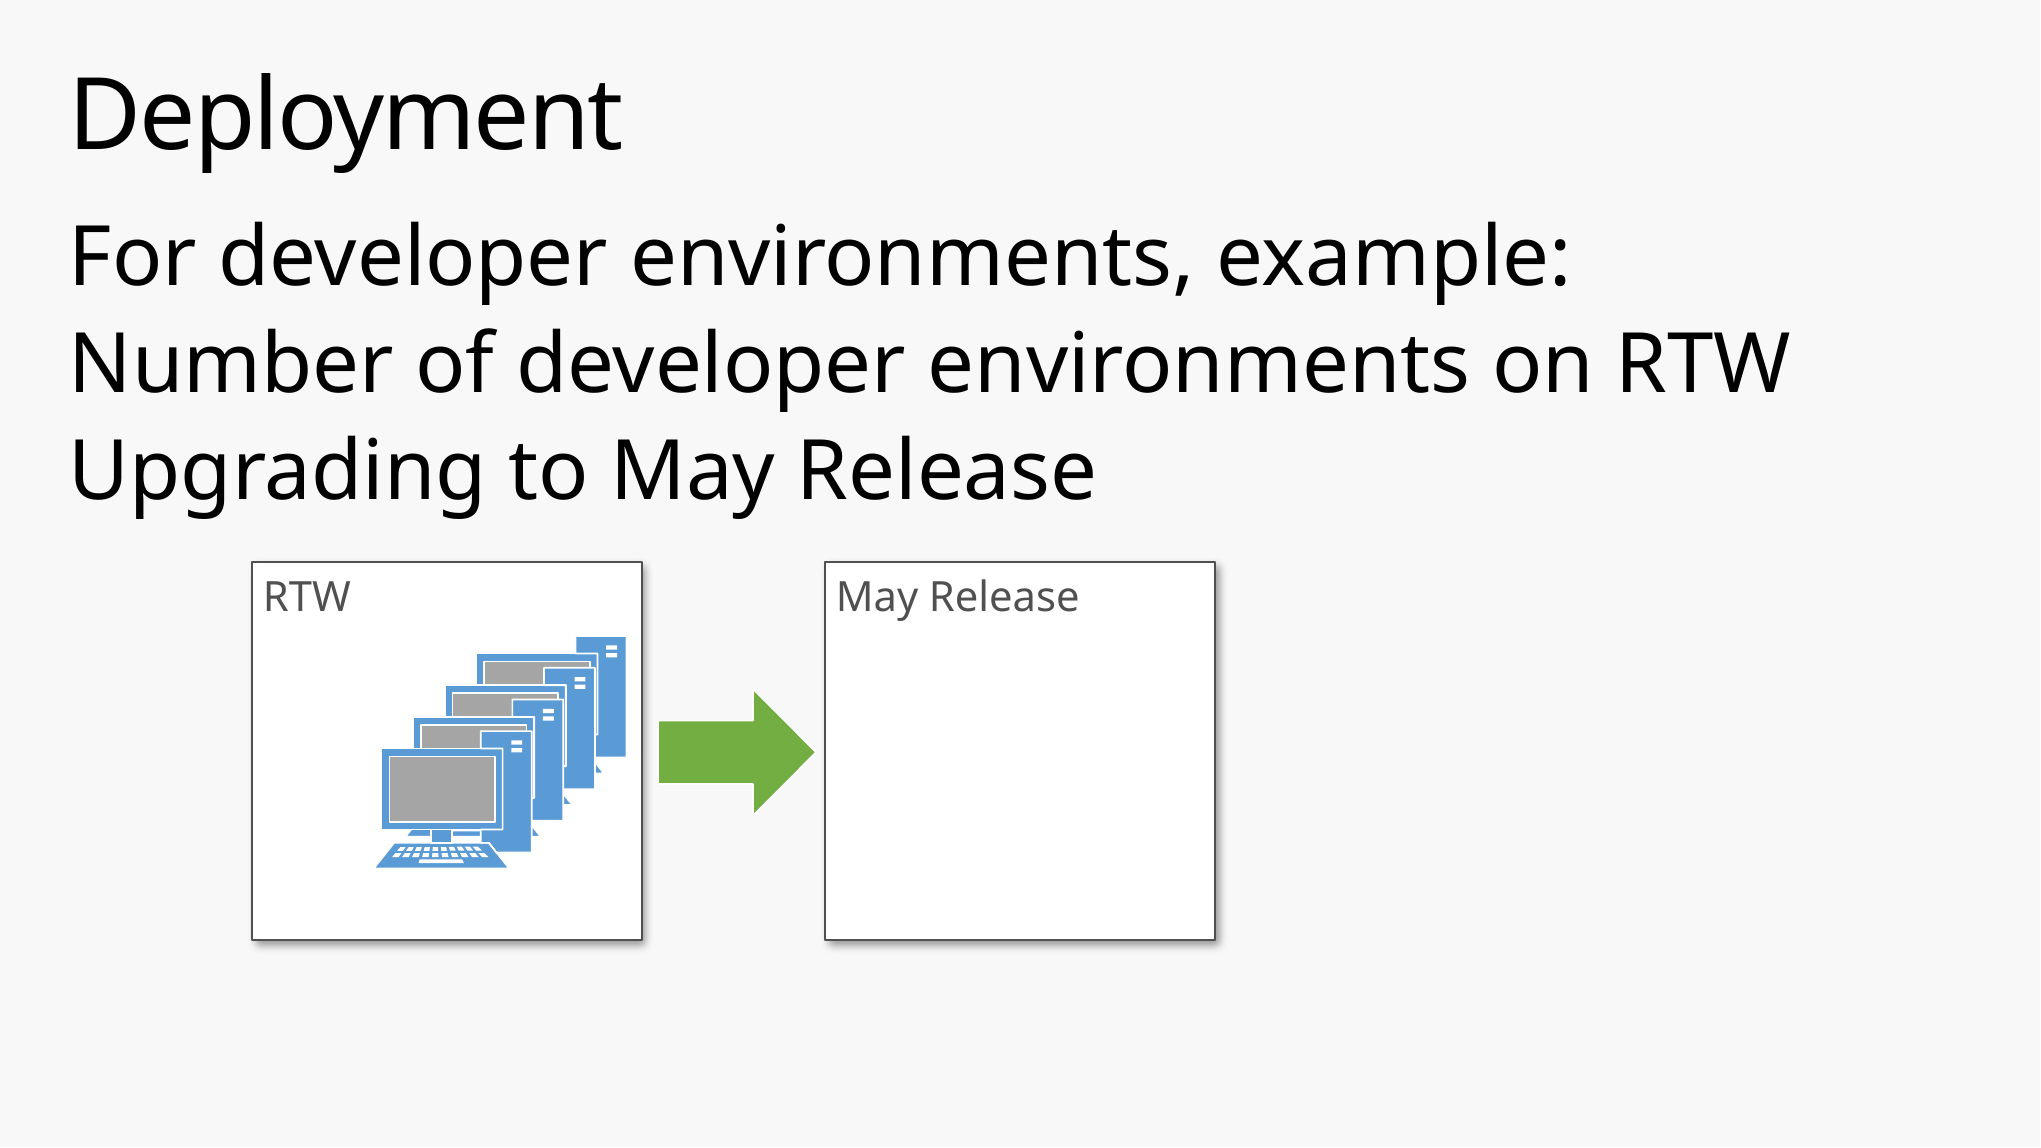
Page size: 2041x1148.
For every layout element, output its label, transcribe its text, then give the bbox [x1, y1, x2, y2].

text_box RTW [251, 561, 643, 941]
list For developer environments, example: Number of developer environments on RTW Upgrading to May Release [45, 198, 1996, 543]
text_box May Release [824, 561, 1216, 941]
title Deployment [45, 48, 1996, 198]
picture [370, 632, 818, 870]
